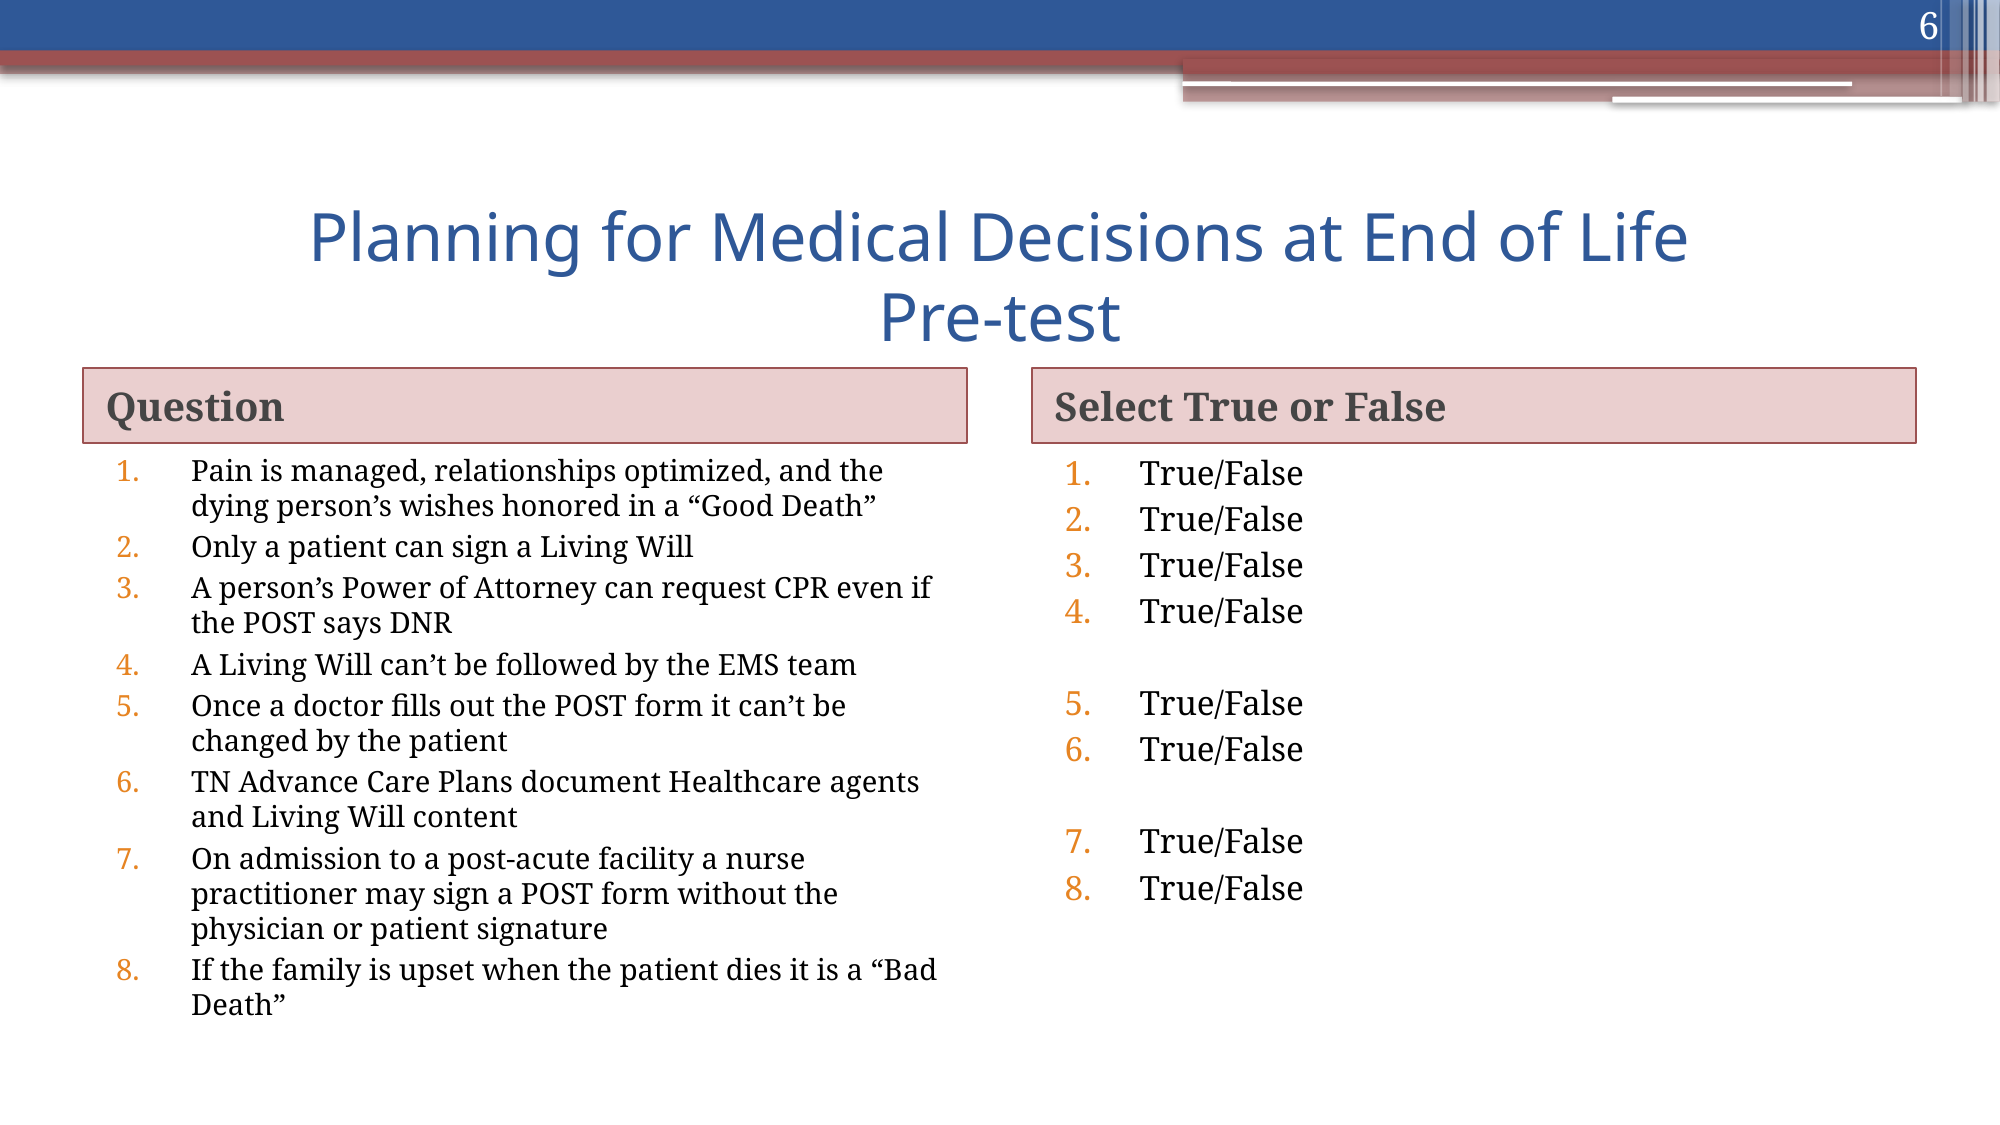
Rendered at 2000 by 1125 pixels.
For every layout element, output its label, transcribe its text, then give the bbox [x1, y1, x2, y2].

list True/False True/False True/False True/False True/False True/False True/False True/False [1031, 444, 1916, 1082]
slide_number 6 [1787, 0, 1955, 61]
list Select True or False [1031, 367, 1917, 444]
list Question [82, 367, 968, 444]
list Pain is managed, relationships optimized, and the dying person’s wishes honored in a “Good Death” Only a patient can sign a Living Will A person’s Power of Attorney can request CPR even if the POST says DNR A Living Will can’t be followed by the EMS team Once a doctor fills out the POST form it can’t be changed by the patient TN Advance Care Plans document Healthcare agents and Living Will content On admission to a post-acute facility a nurse practitioner may sign a POST form without the physician or patient signature If the family is upset when the patient dies it is a “Bad Death” [83, 444, 968, 1082]
title Planning for Medical Decisions at End of Life Pre-test [83, 187, 1917, 363]
